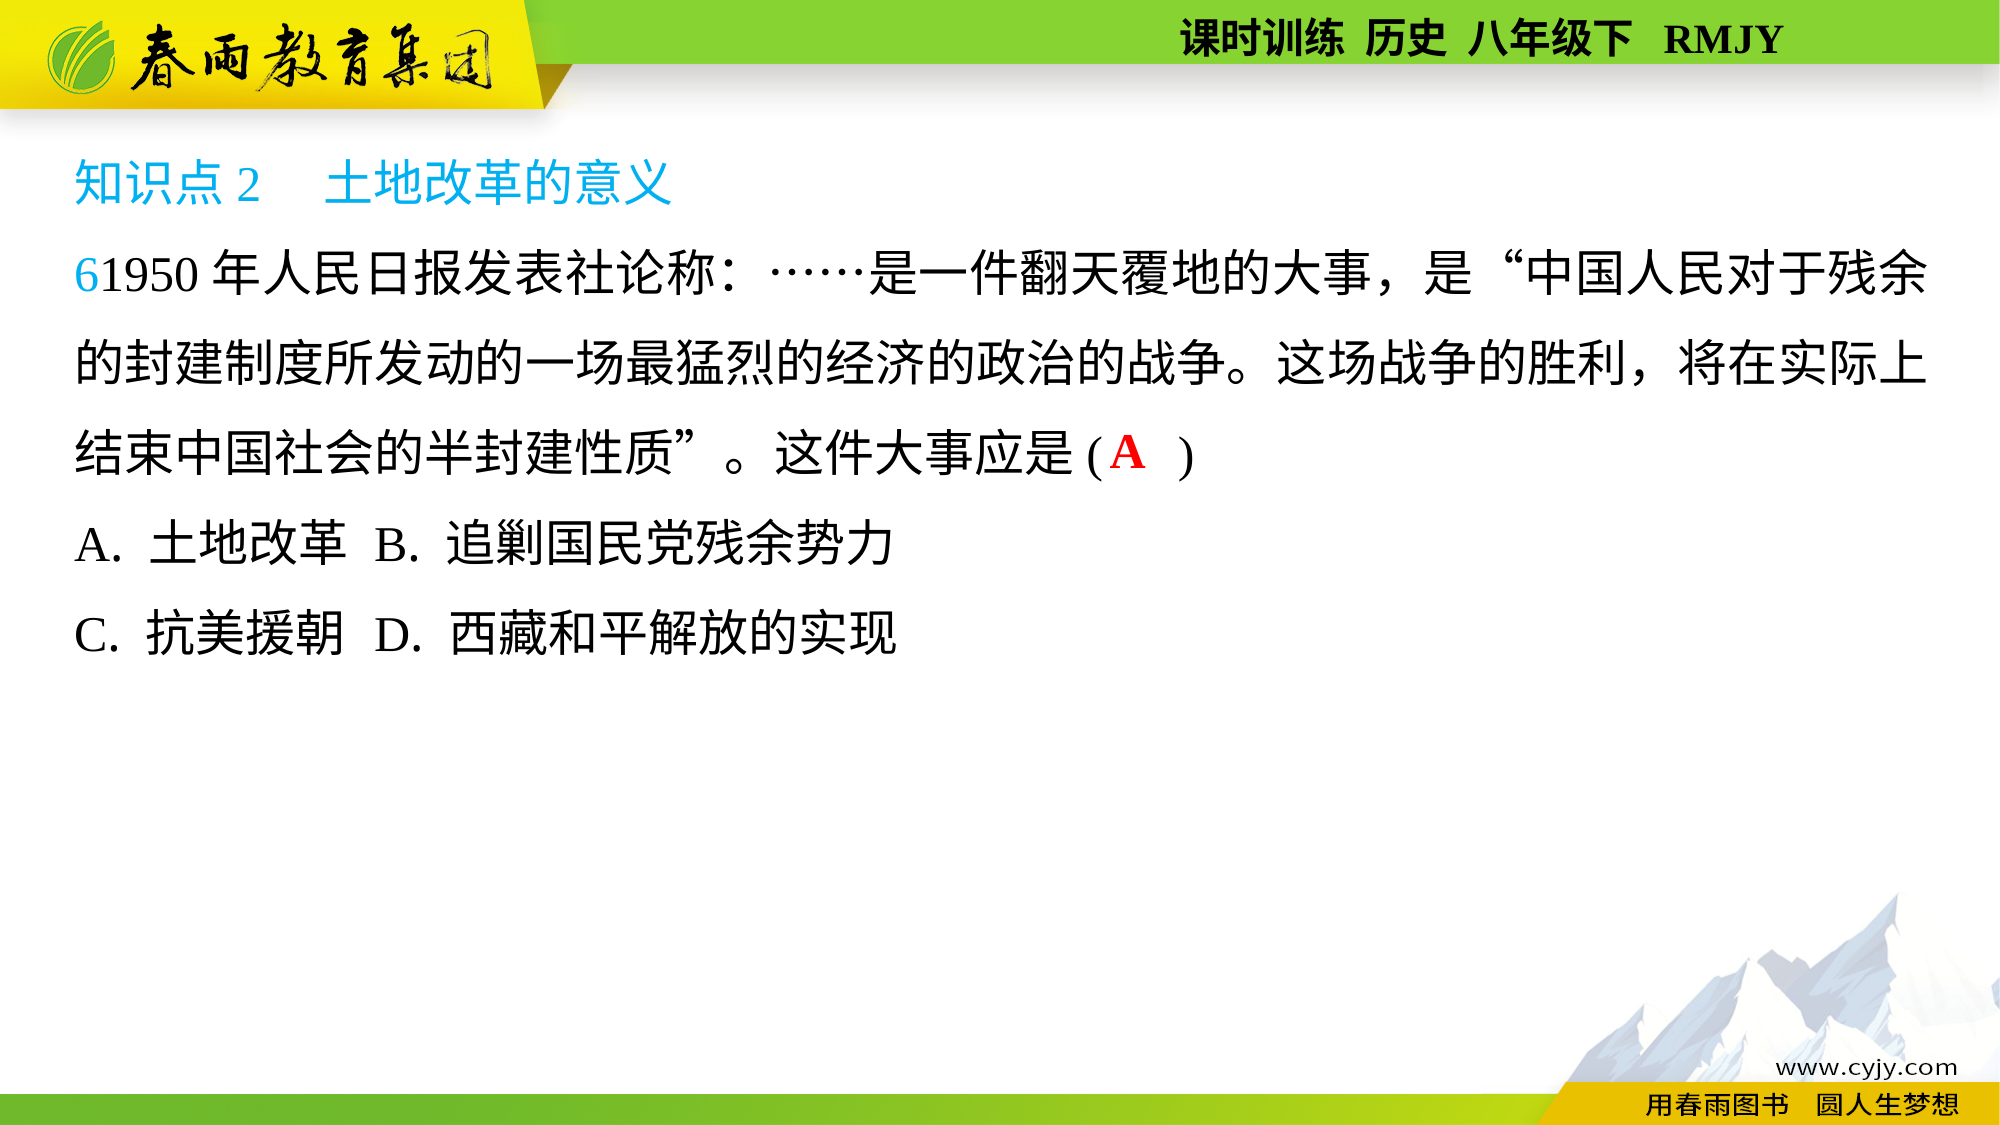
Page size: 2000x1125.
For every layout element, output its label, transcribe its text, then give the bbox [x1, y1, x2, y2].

list 知识点2 土地改革的意义 61950年人民日报发表社论称：……是一件翻天覆地的大事，是“中国人民对于残余的封建制度所发动的一场最猛烈的经济的政治的战争。这场战争的胜利，将在实际上结束中国社会的半封建性质”。这件大事应是( ) A. 土地改革 B. 追剿国民党残余势力 C. 抗美援朝 D. 西藏和平解放的实现 [59, 113, 1944, 674]
text_box A [1094, 411, 1161, 486]
picture [0, 0, 2000, 1125]
